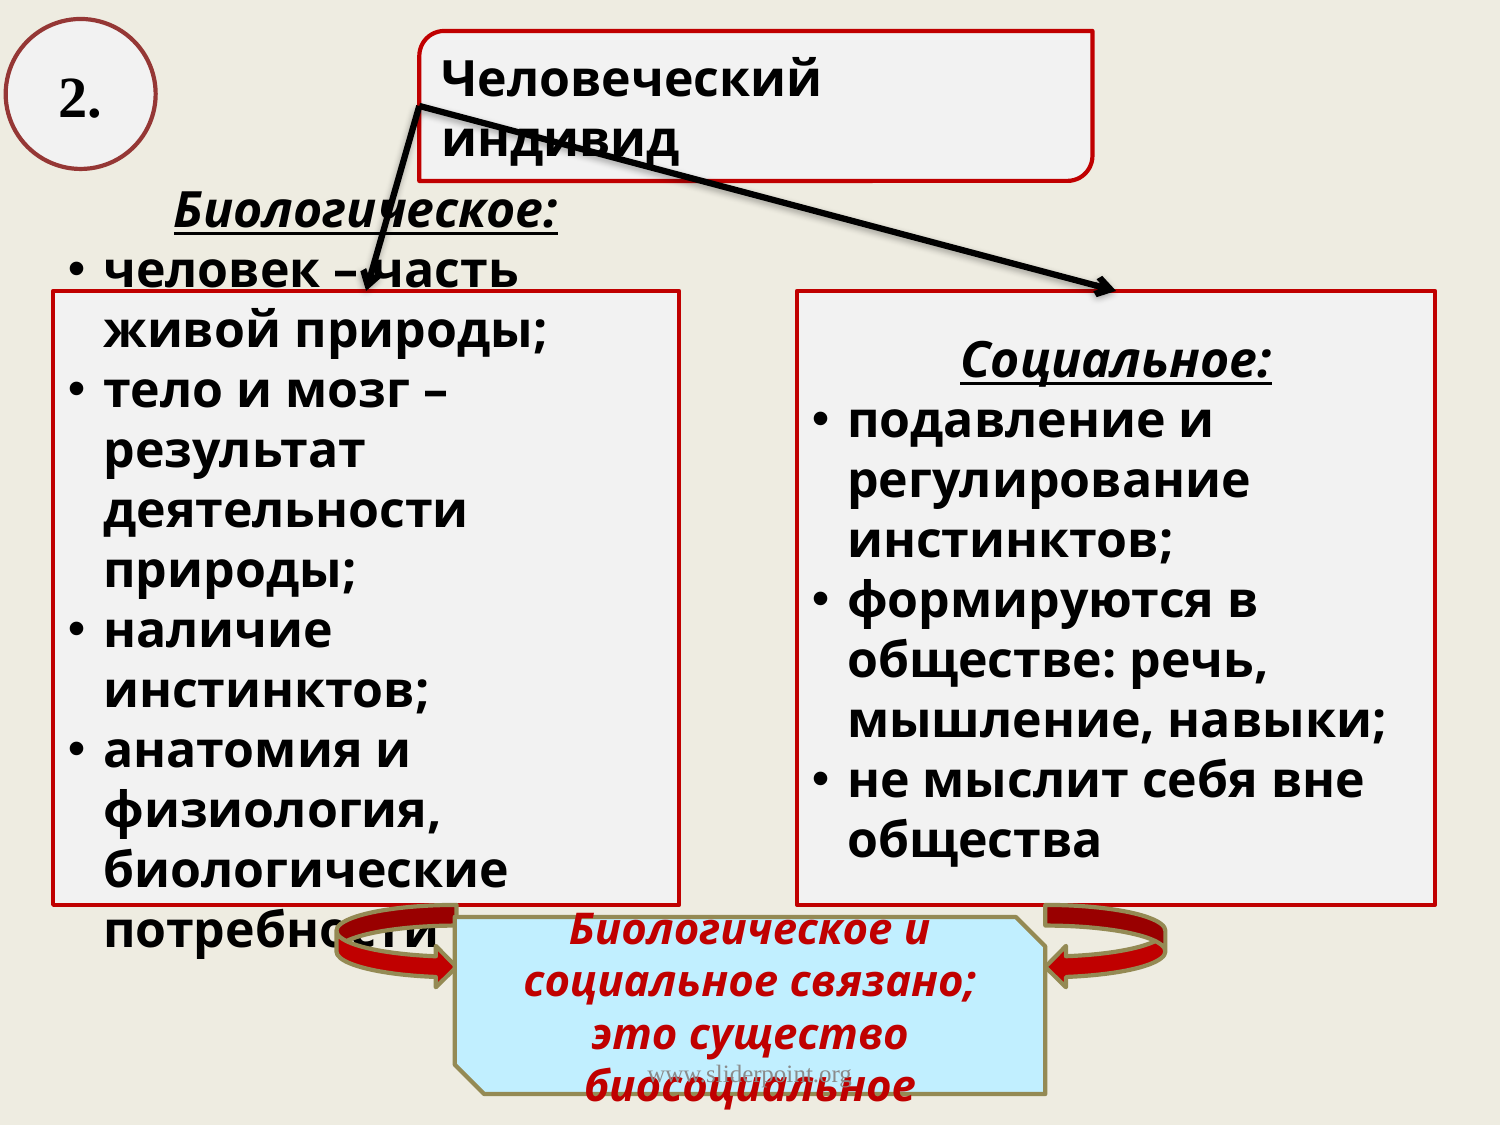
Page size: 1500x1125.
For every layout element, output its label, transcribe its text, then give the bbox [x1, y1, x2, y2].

text_box Человеческий индивид [417, 28, 1095, 184]
text_box Социальное: подавление и регулирование инстинктов; формируются в обществе: речь, мышление, навыки; не мыслит себя вне общества [795, 289, 1437, 907]
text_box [880, 55, 992, 417]
footer www.sliderpoint.org [512, 1042, 988, 1103]
text_box [334, 902, 459, 990]
text_box Биологическое и социальное связано; это существо биосоциальное [452, 914, 1048, 1097]
text_box Биологическое: человек – часть живой природы; тело и мозг – результат деятельности природы; наличие инстинктов; анатомия и физиология, биологические потребности [51, 289, 681, 907]
text_box 2. [3, 16, 158, 172]
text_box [505, 40, 617, 432]
text_box [1043, 902, 1168, 990]
